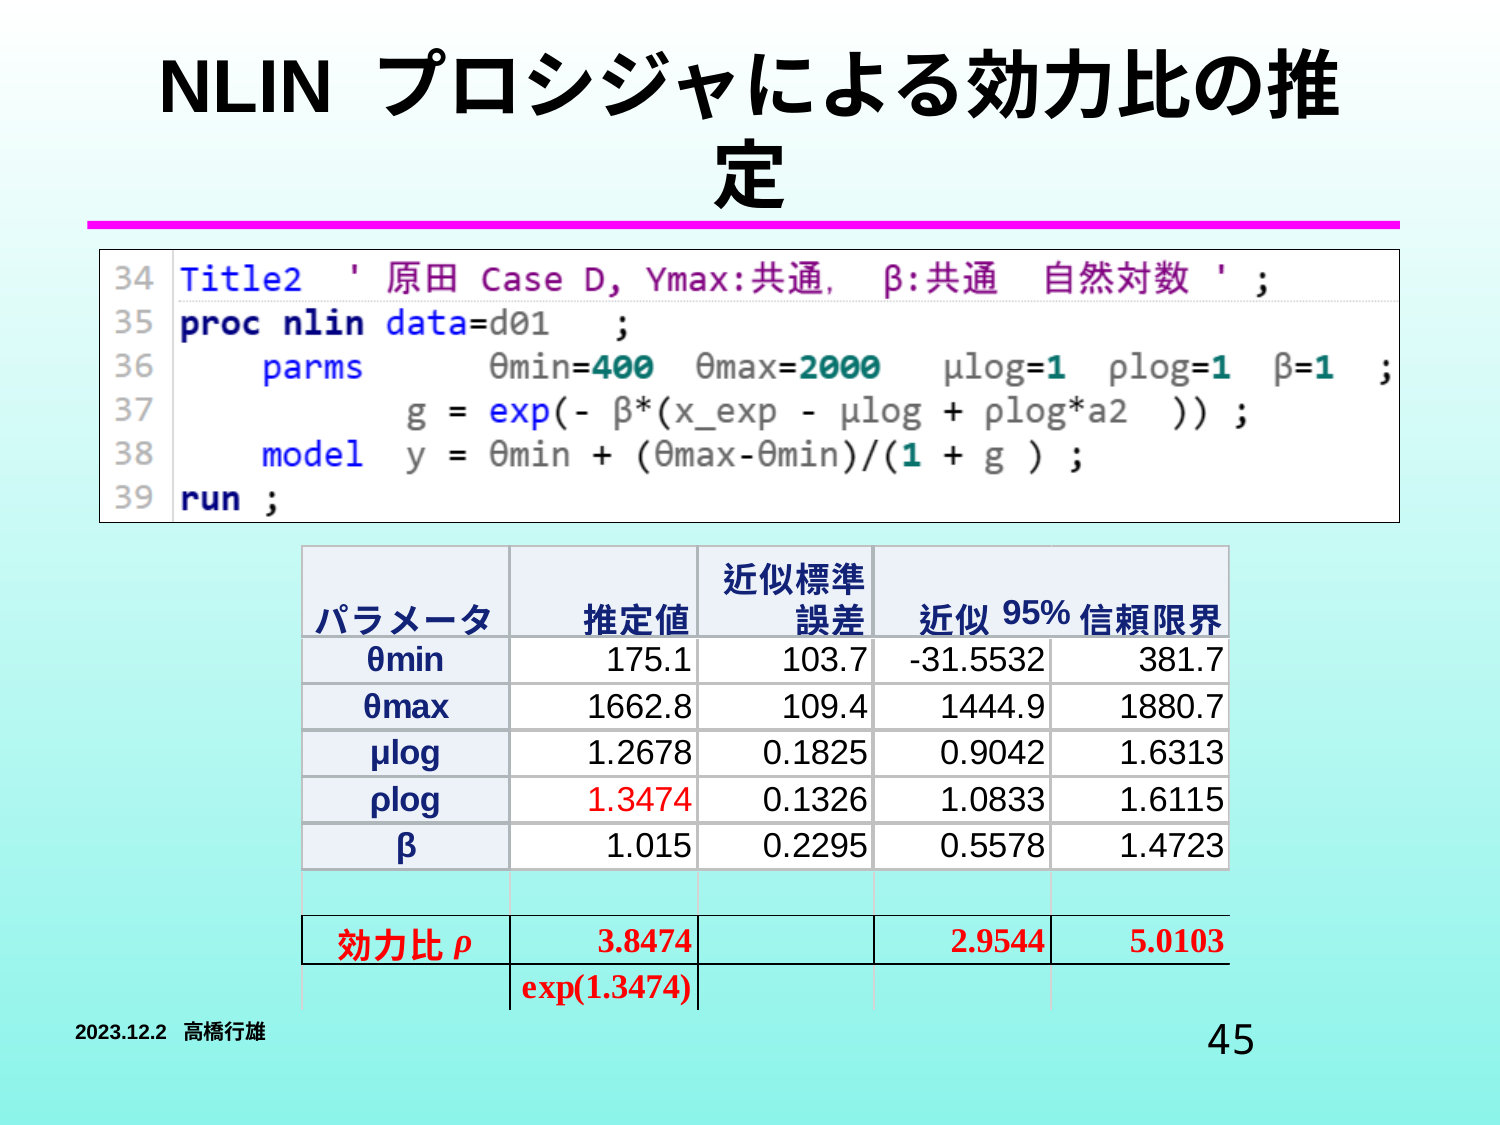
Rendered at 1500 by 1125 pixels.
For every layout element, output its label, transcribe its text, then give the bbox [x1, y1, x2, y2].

picture [301, 545, 1232, 1012]
title NLIN プロシジャによる効力比の推定 [112, 43, 1388, 225]
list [99, 249, 1400, 523]
